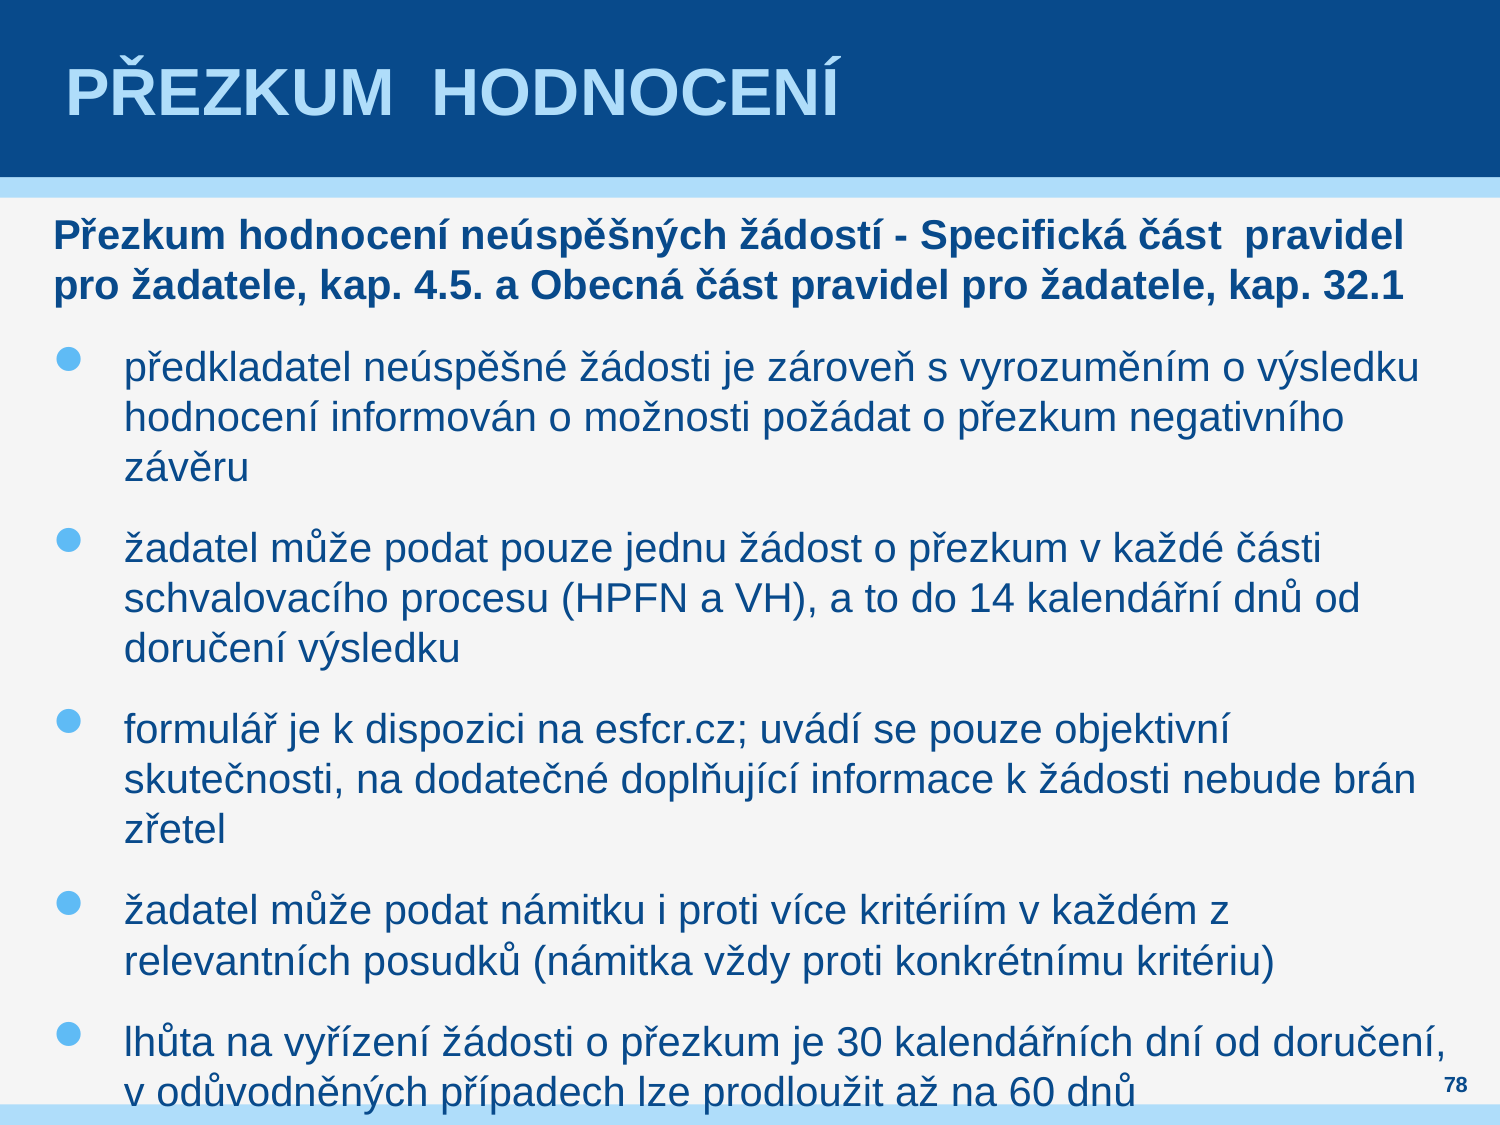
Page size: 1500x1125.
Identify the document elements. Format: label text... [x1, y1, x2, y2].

list Přezkum hodnocení neúspěšných žádostí - Specifická část pravidel pro žadatele, kap. 4.5. a Obecná část pravidel pro žadatele, kap. 32.1 předkladatel neúspěšné žádosti je zároveň s vyrozuměním o výsledku hodnocení informován o možnosti požádat o přezkum negativního závěru žadatel může podat pouze jednu žádost o přezkum v každé části schvalovacího procesu (HPFN a VH), a to do 14 kalendářní dnů od doručení výsledku formulář je k dispozici na esfcr.cz; uvádí se pouze objektivní skutečnosti, na dodatečné doplňující informace k žádosti nebude brán zřetel žadatel může podat námitku i proti více kritériím v každém z relevantních posudků (námitka vždy proti konkrétnímu kritériu) lhůta na vyřízení žádosti o přezkum je 30 kalendářních dní od doručení, v odůvodněných případech lze prodloužit až na 60 dnů [53, 208, 1459, 1071]
slide_number 78 [1417, 1068, 1495, 1099]
title přezkum hodnocení [59, 0, 1441, 178]
